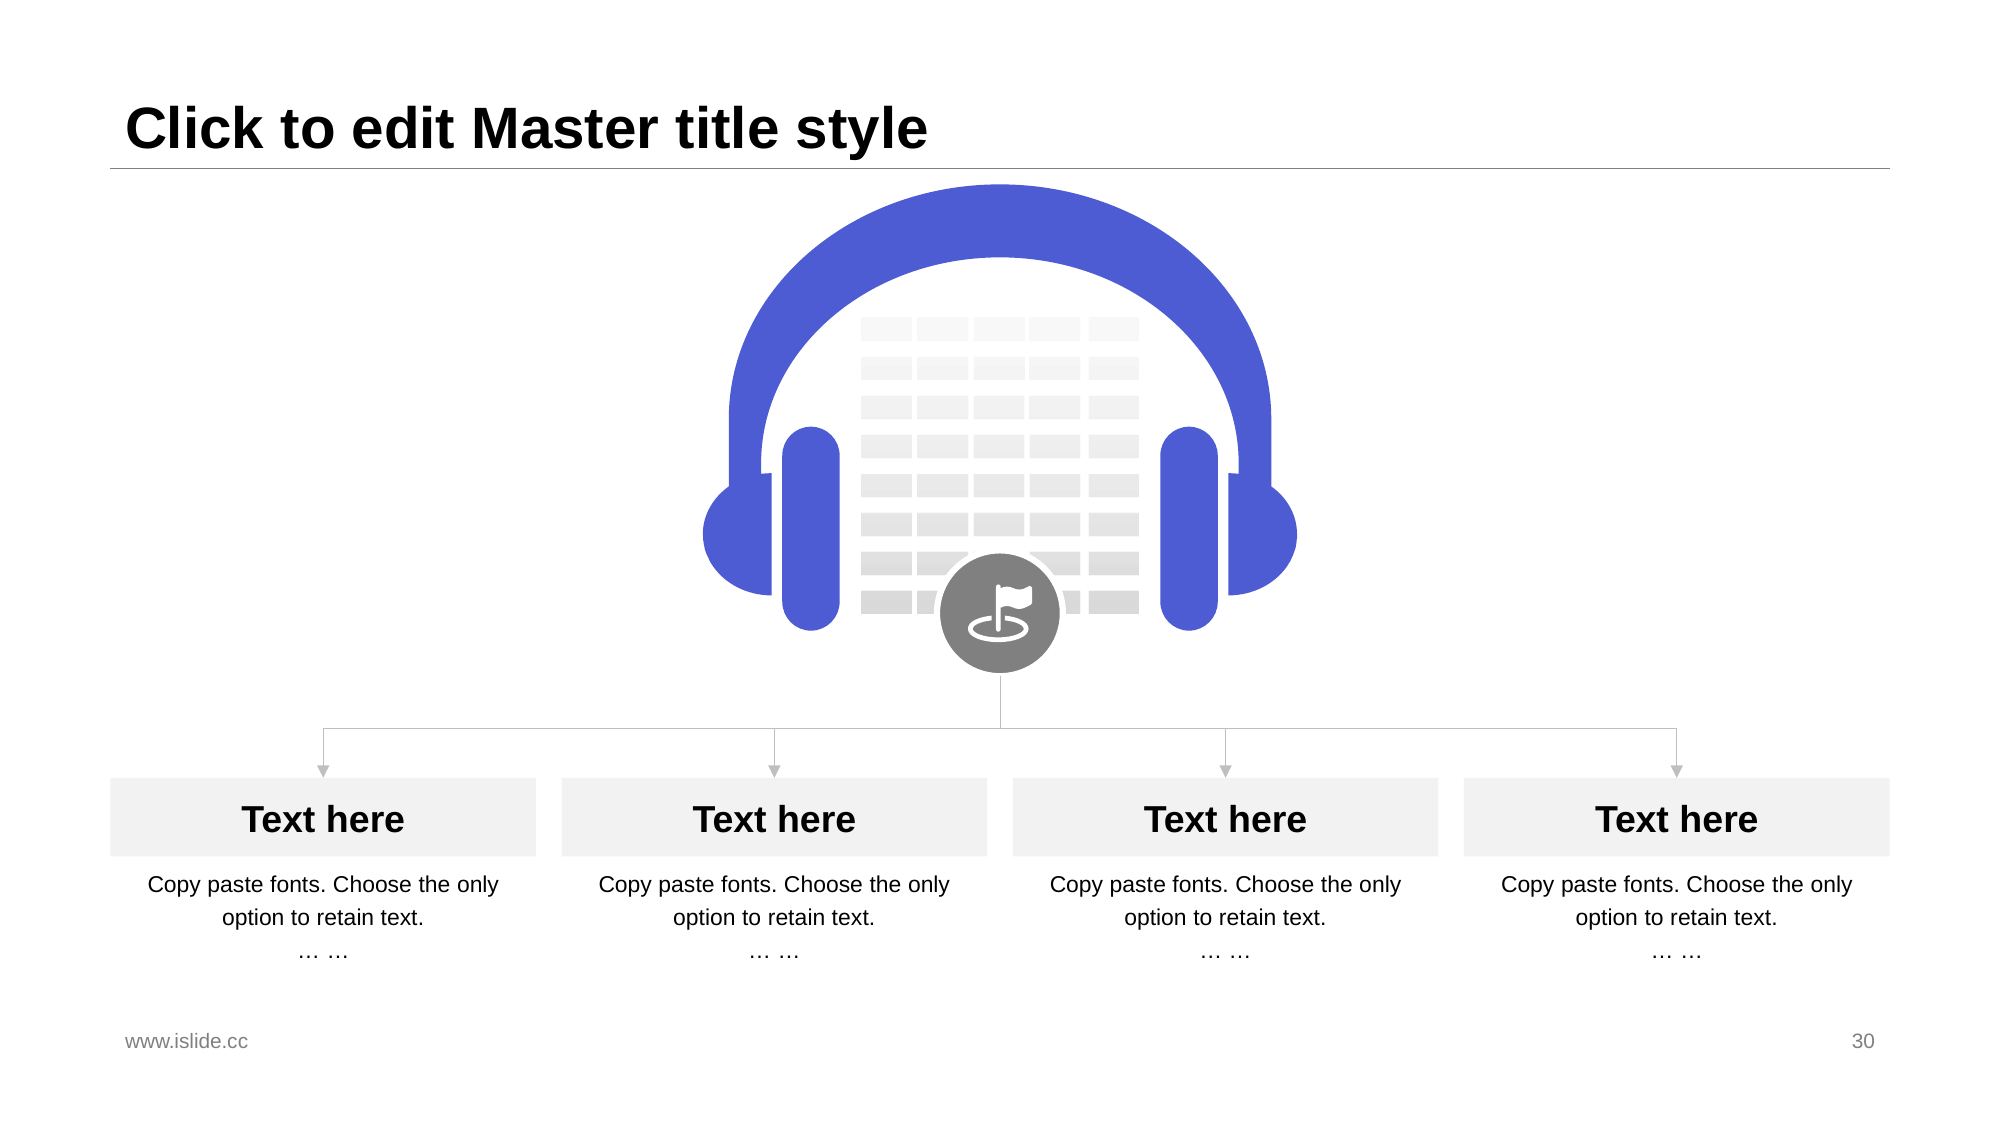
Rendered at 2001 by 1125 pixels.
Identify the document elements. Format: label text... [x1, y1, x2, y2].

slide_number 30 [1412, 1023, 1890, 1058]
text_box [110, 184, 1890, 1009]
footer www.islide.cc [109, 1023, 790, 1058]
title Click to edit Master title style [109, 0, 1890, 169]
